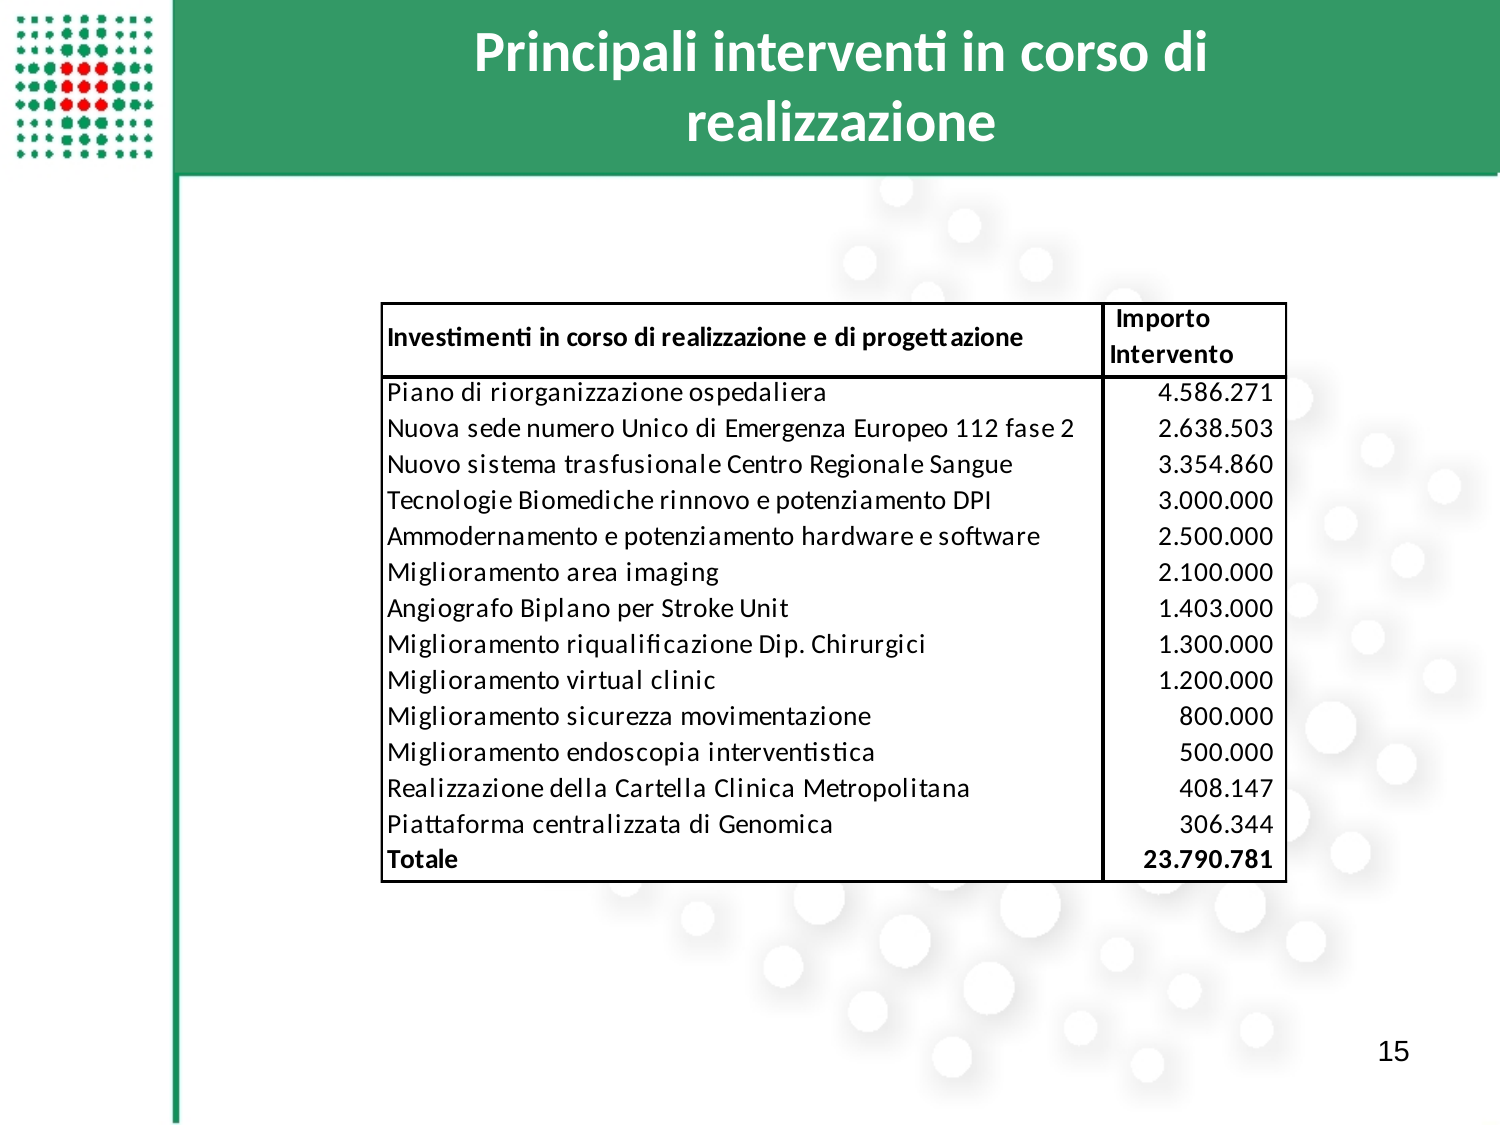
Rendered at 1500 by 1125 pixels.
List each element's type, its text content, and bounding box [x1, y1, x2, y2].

slide_number 15 [1074, 1024, 1426, 1103]
picture [0, 0, 1500, 1125]
text_box Principali interventi in corso di realizzazione [383, 0, 1301, 301]
